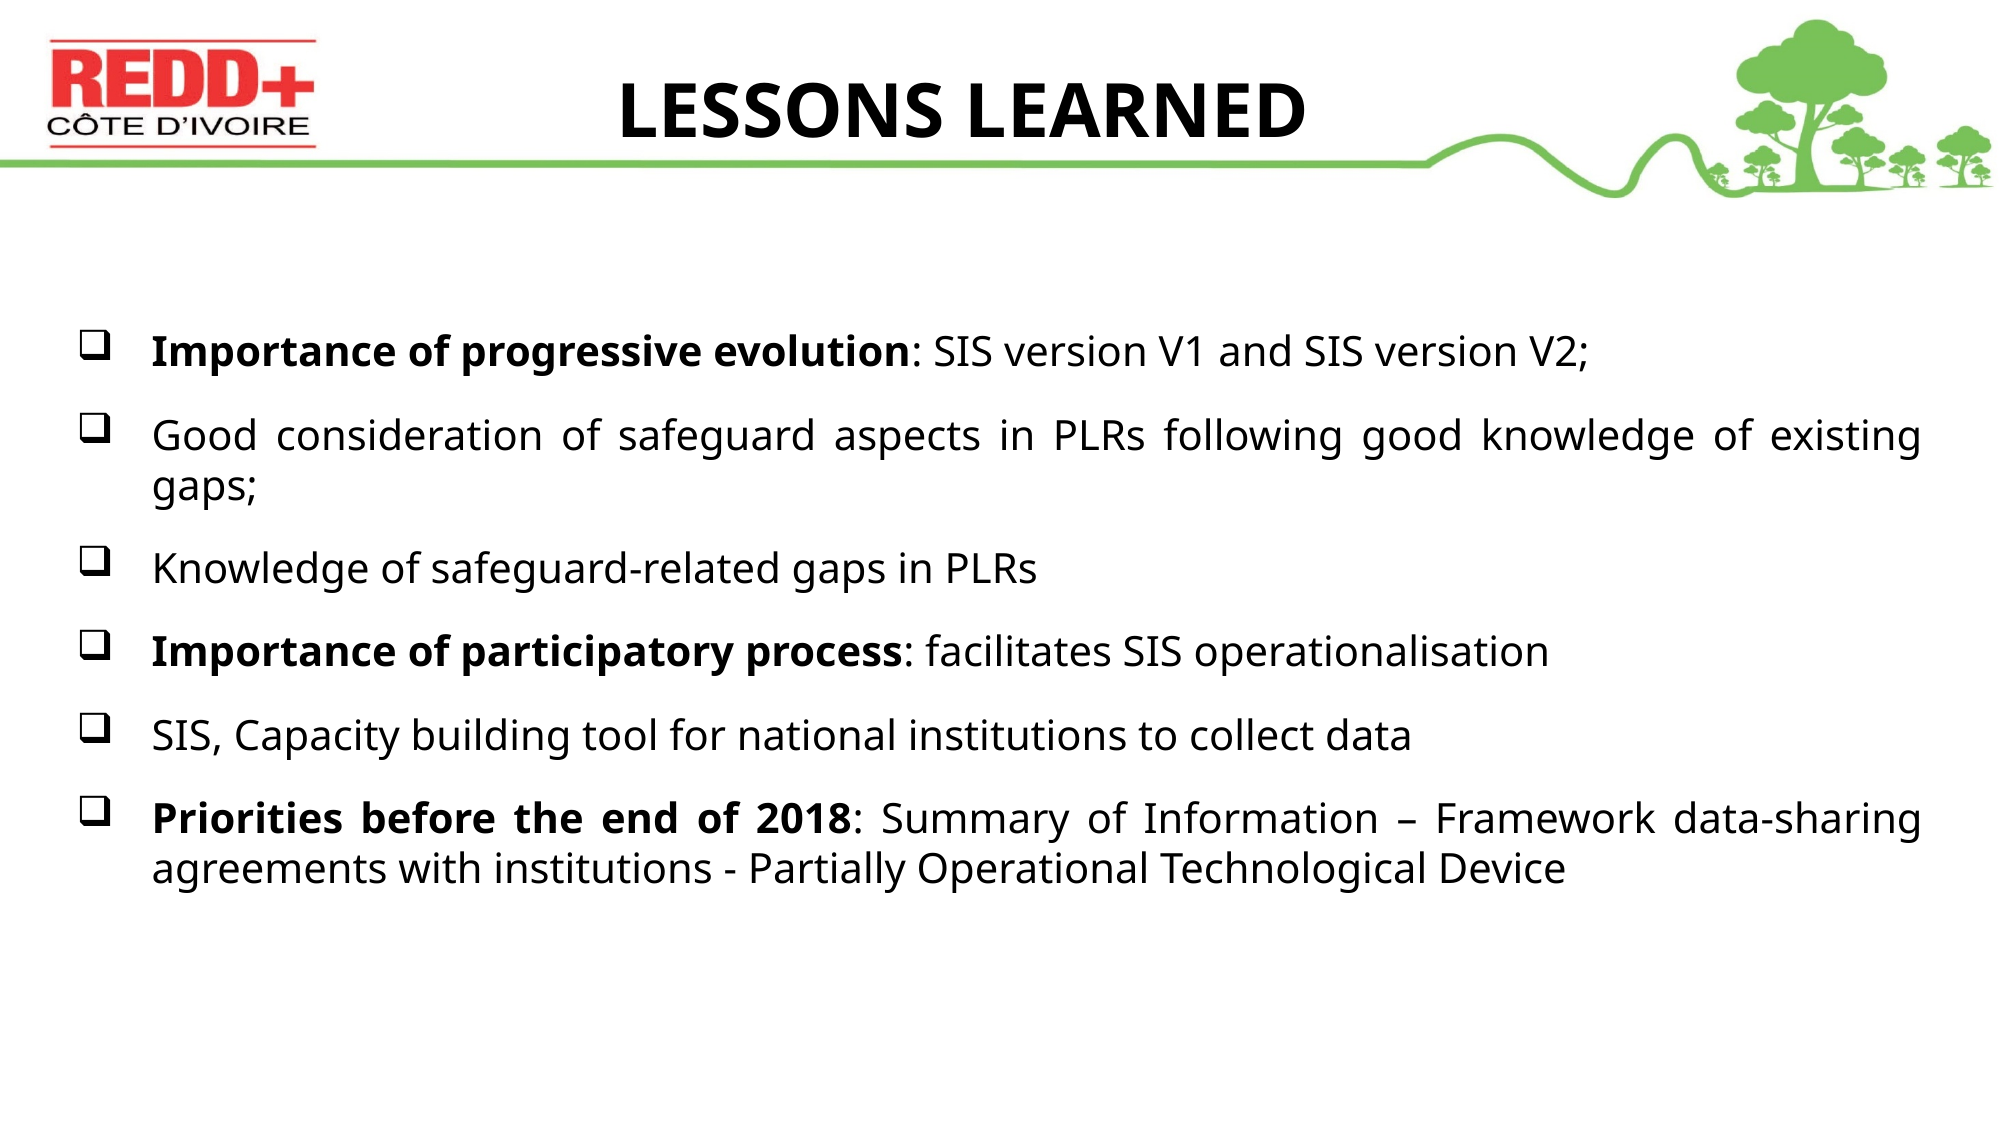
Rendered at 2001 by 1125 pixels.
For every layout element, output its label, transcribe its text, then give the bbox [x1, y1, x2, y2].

text_box Importance of progressive evolution: SIS version V1 and SIS version V2; Good consideration of safeguard aspects in PLRs following good knowledge of existing gaps; Knowledge of safeguard-related gaps in PLRs Importance of participatory process: facilitates SIS operationalisation SIS, Capacity building tool for national institutions to collect data Priorities before the end of 2018: Summary of Information – Framework data-sharing agreements with institutions - Partially Operational Technological Device [61, 317, 1938, 899]
picture [0, 0, 2000, 200]
